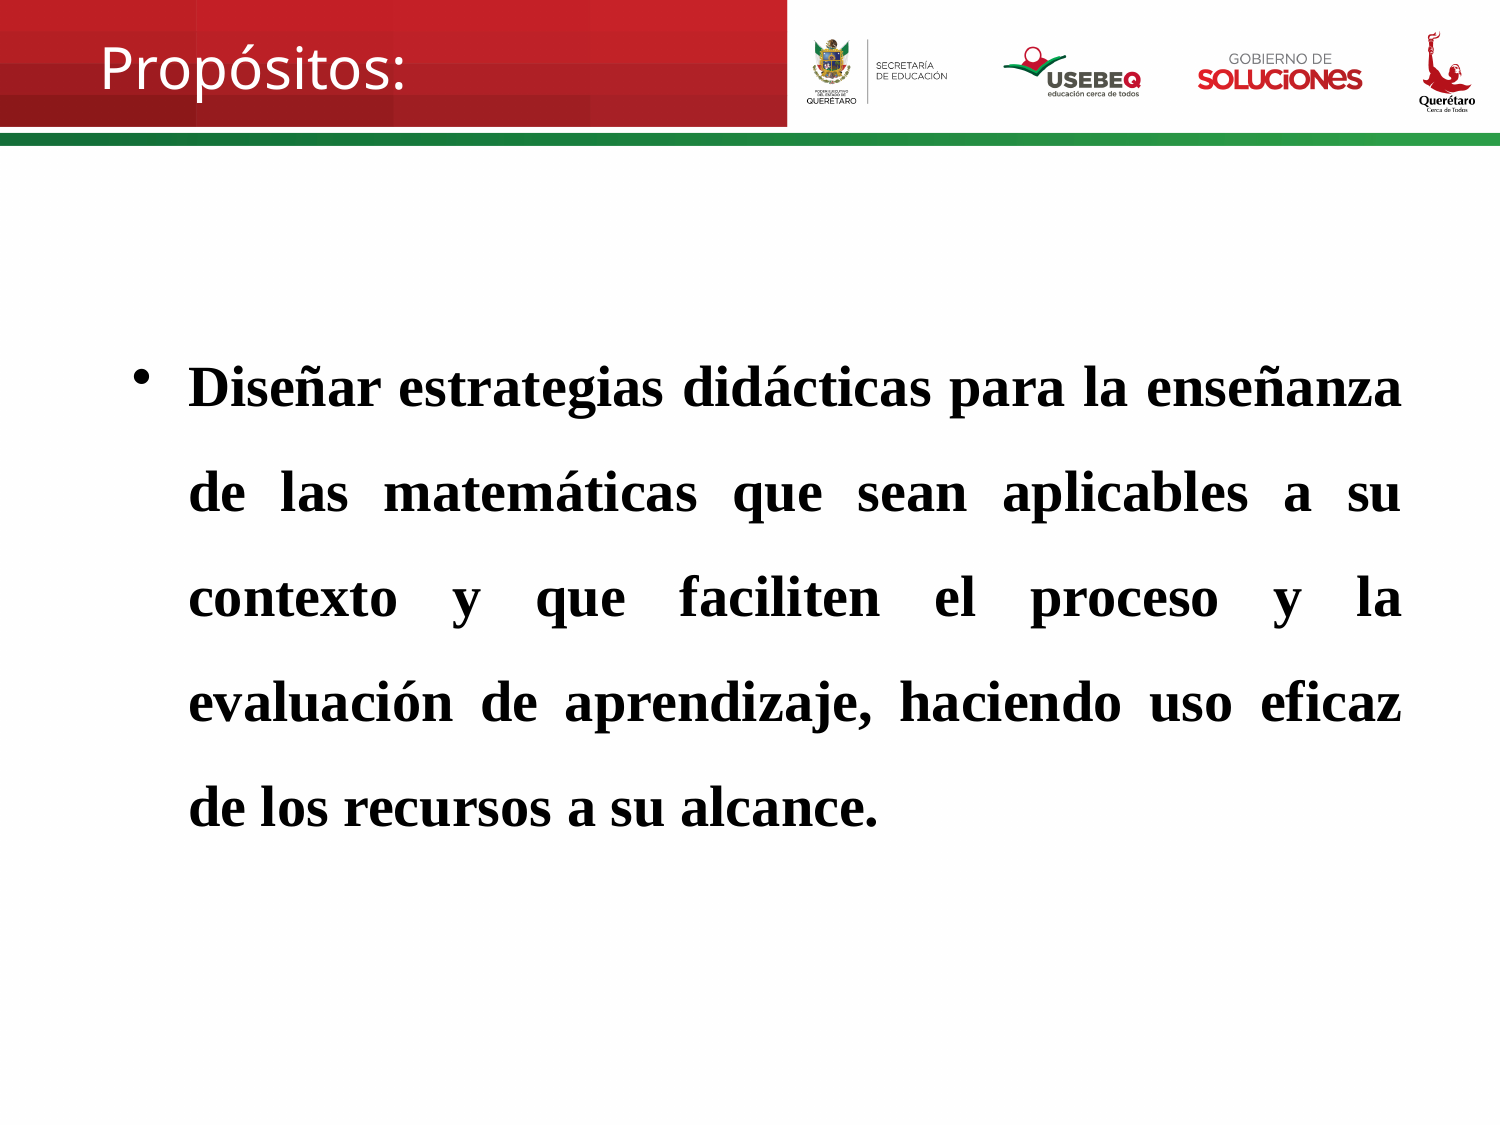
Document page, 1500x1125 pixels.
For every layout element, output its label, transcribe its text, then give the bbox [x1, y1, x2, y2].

picture [0, 0, 1500, 1125]
text_box Propósitos: [84, 23, 800, 109]
text_box Diseñar estrategias didácticas para la enseñanza de las matemáticas que sean aplicables a su contexto y que faciliten el proceso y la evaluación de aprendizaje, haciendo uso eficaz de los recursos a su alcance. [117, 224, 1419, 929]
